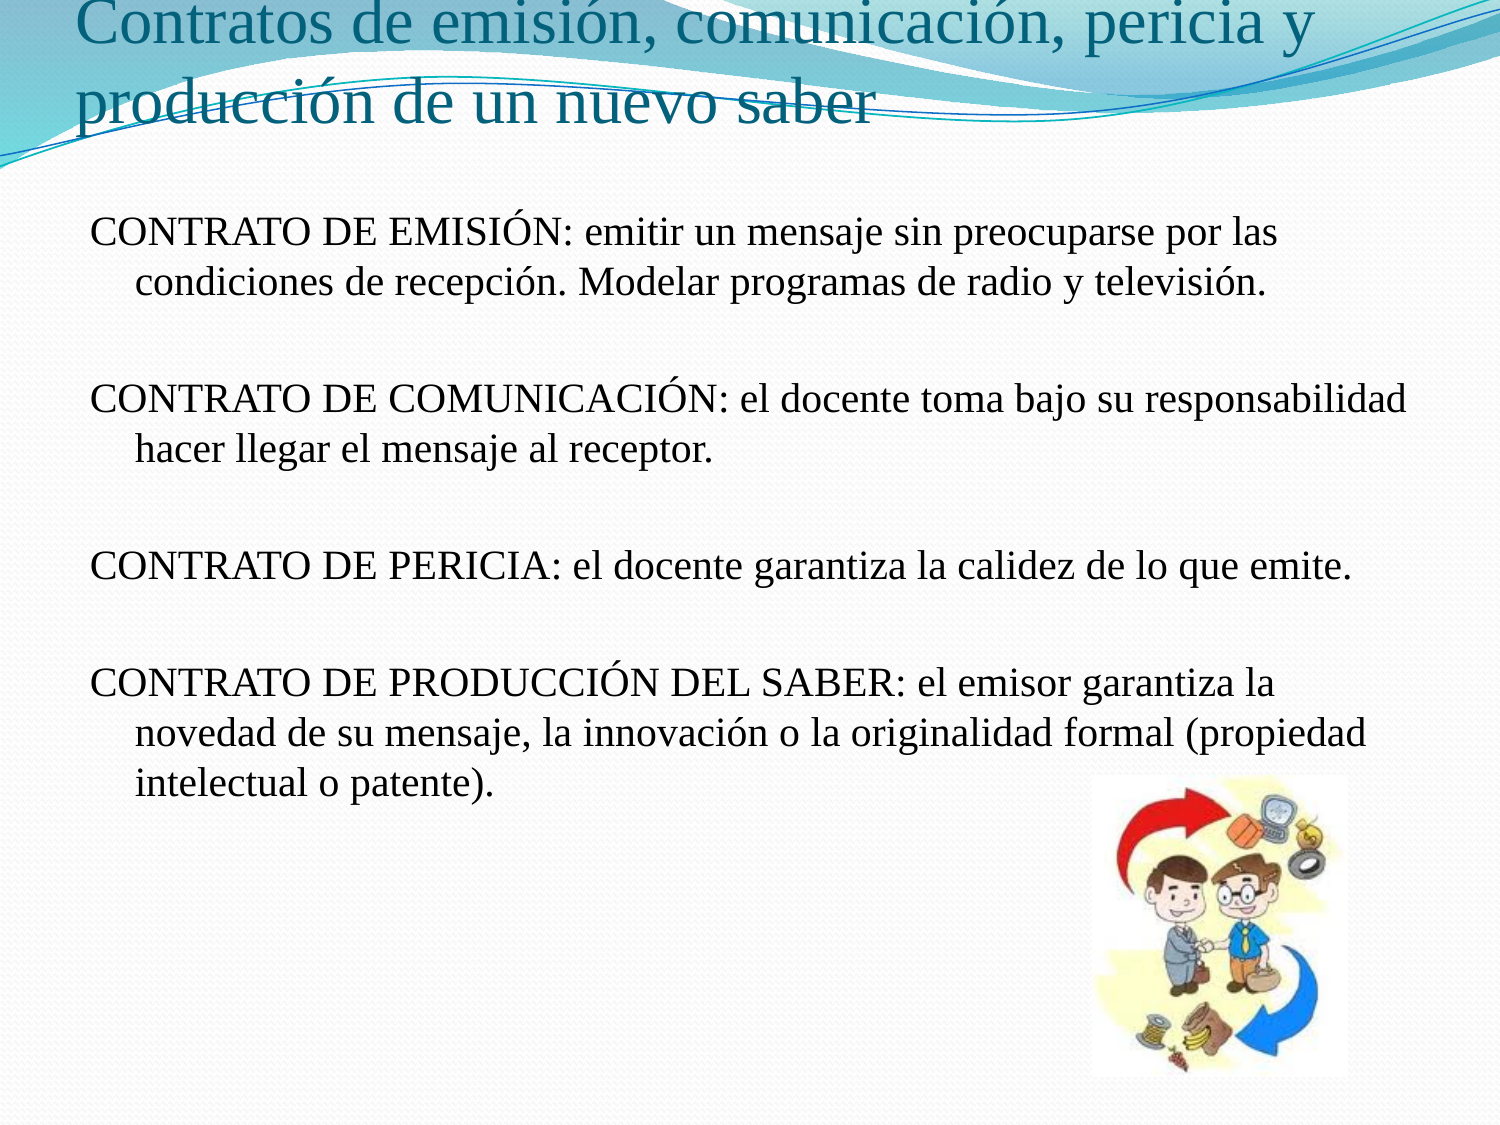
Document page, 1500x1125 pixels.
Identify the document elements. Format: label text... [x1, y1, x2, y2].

picture [1092, 774, 1348, 1077]
list CONTRATO DE EMISIÓN: emitir un mensaje sin preocuparse por las condiciones de recepción. Modelar programas de radio y televisión. CONTRATO DE COMUNICACIÓN: el docente toma bajo su responsabilidad hacer llegar el mensaje al receptor. CONTRATO DE PERICIA: el docente garantiza la calidez de lo que emite. CONTRATO DE PRODUCCIÓN DEL SABER: el emisor garantiza la novedad de su mensaje, la innovación o la originalidad formal (propiedad intelectual o patente). [75, 196, 1425, 1005]
title Contratos de emisión, comunicación, pericia y producción de un nuevo saber [75, 45, 1353, 138]
